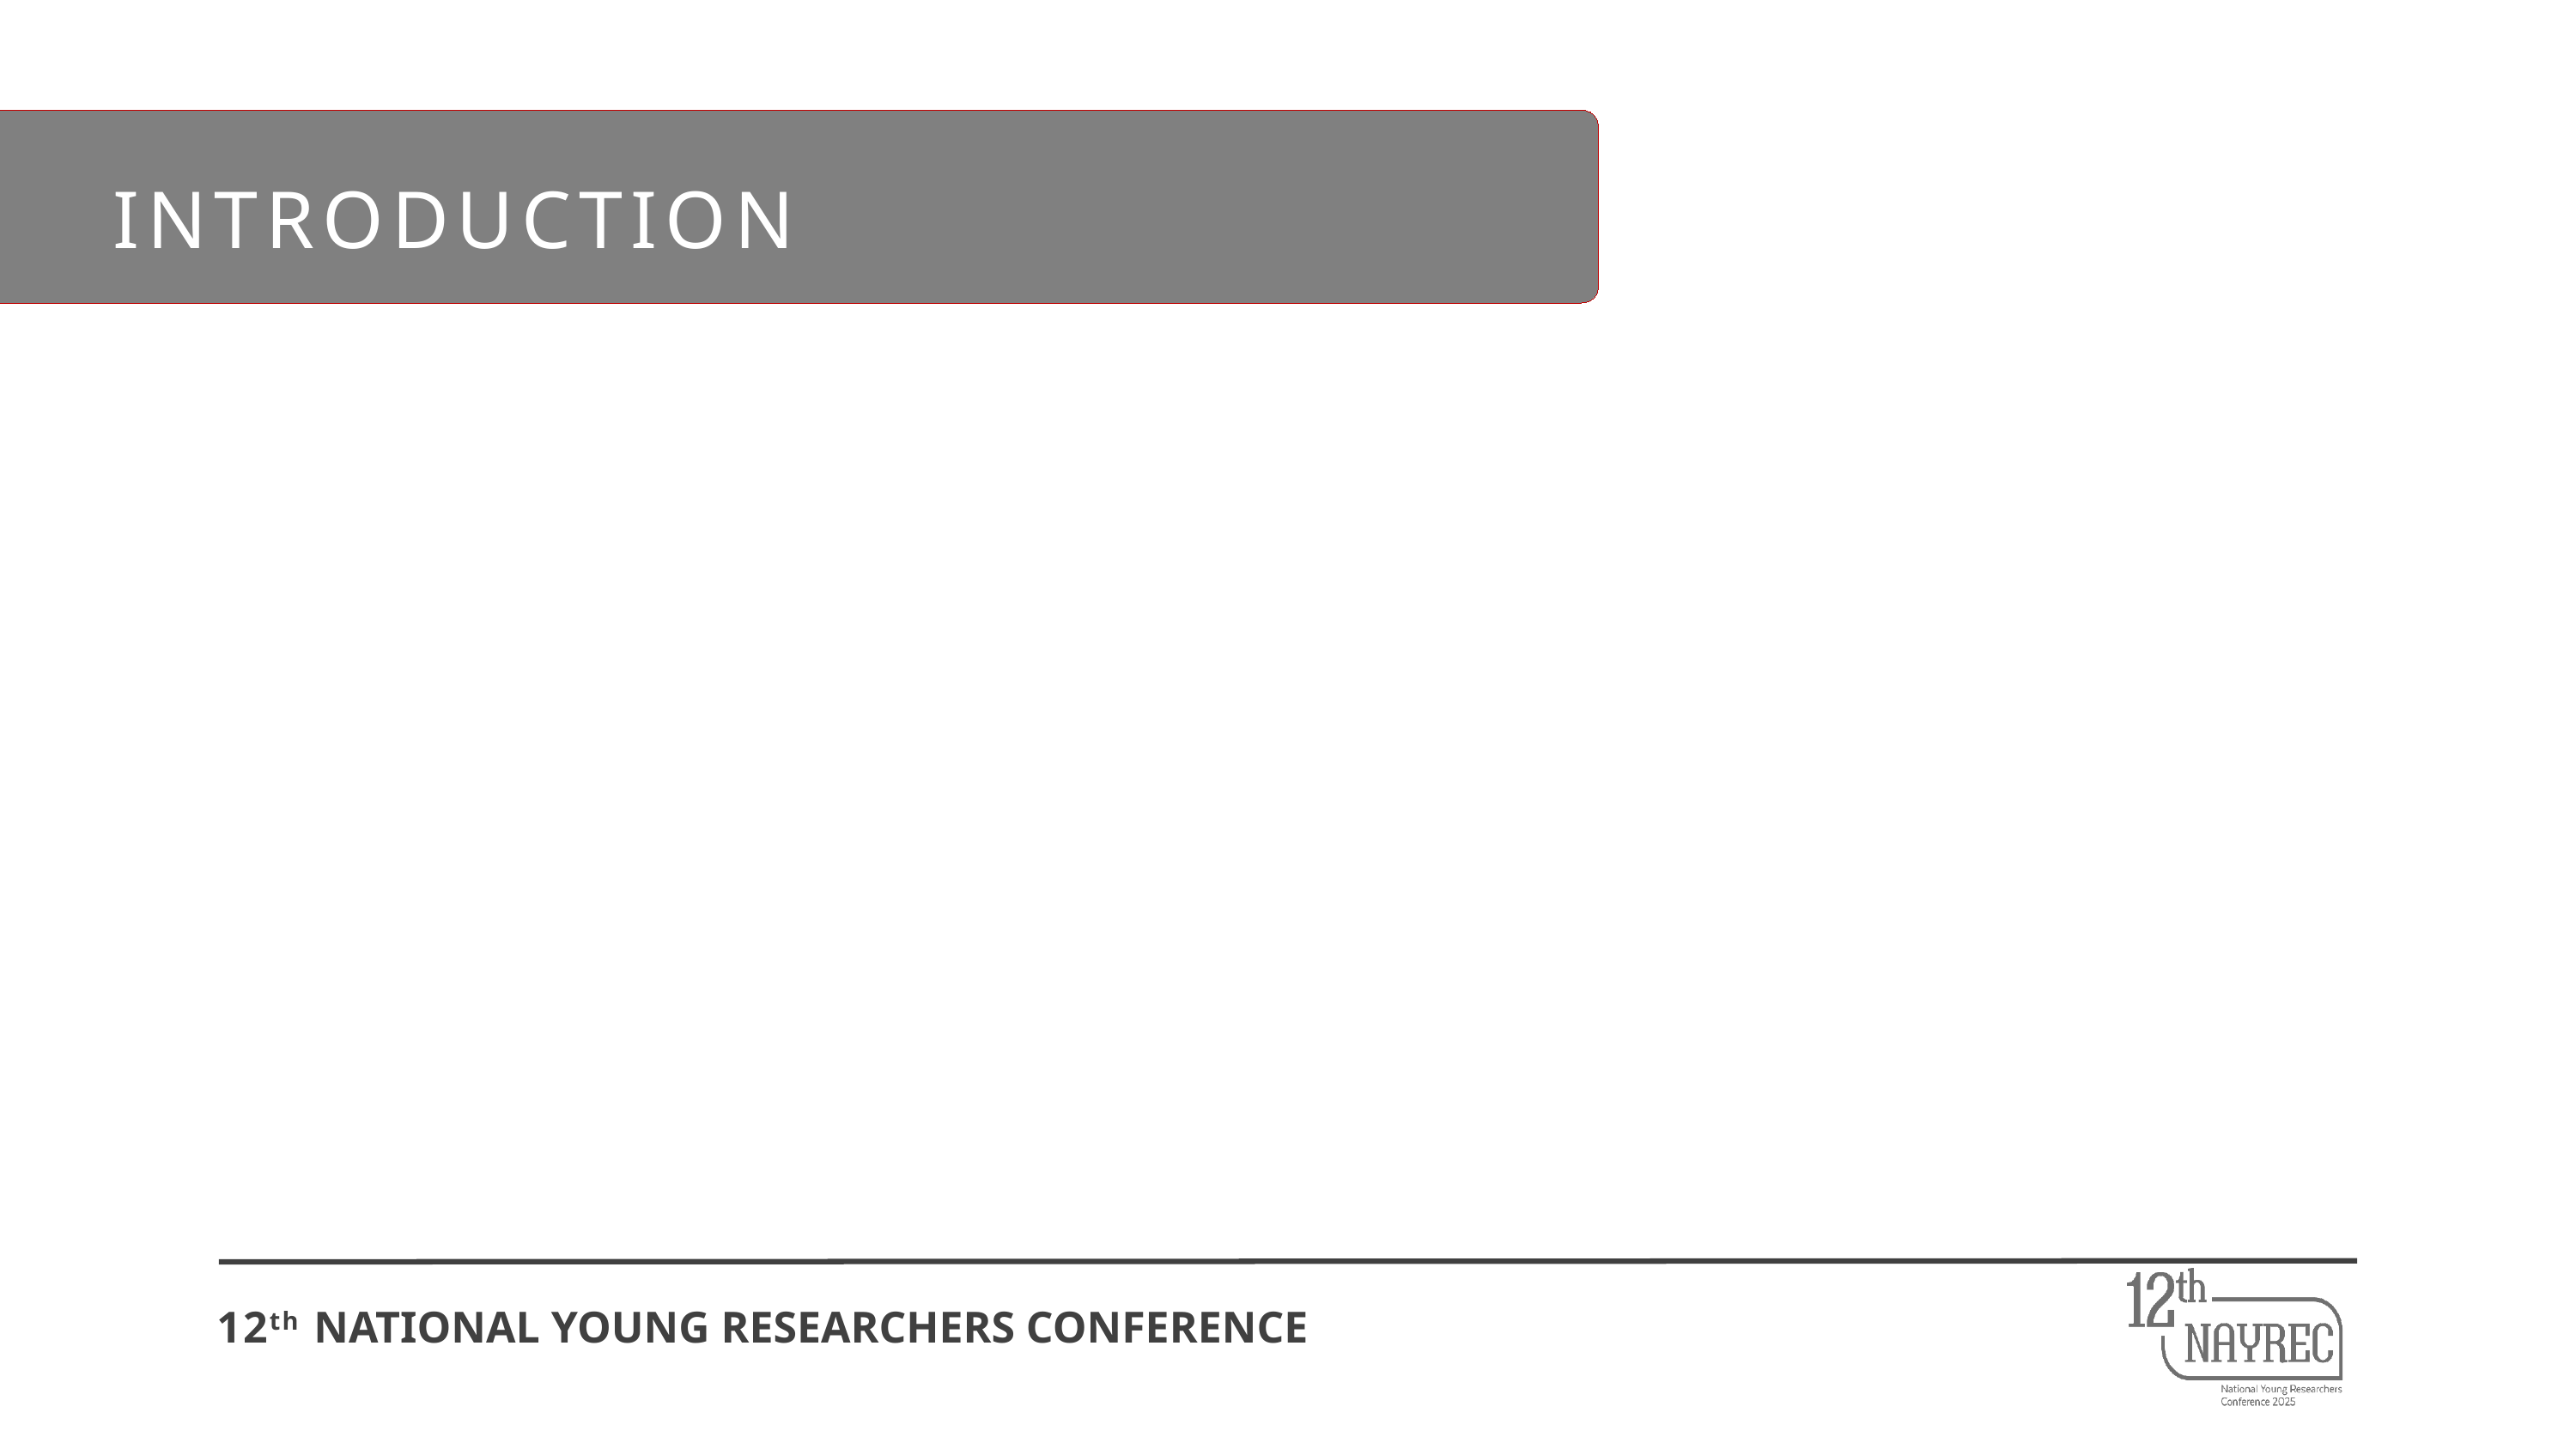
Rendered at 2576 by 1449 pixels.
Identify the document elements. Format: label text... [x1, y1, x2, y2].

picture [2071, 1226, 2415, 1426]
text_box 12th NATIONAL YOUNG RESEARCHERS CONFERENCE [204, 1293, 1545, 1358]
text_box [0, 110, 1599, 304]
text_box INTRODUCTION [112, 155, 1713, 265]
